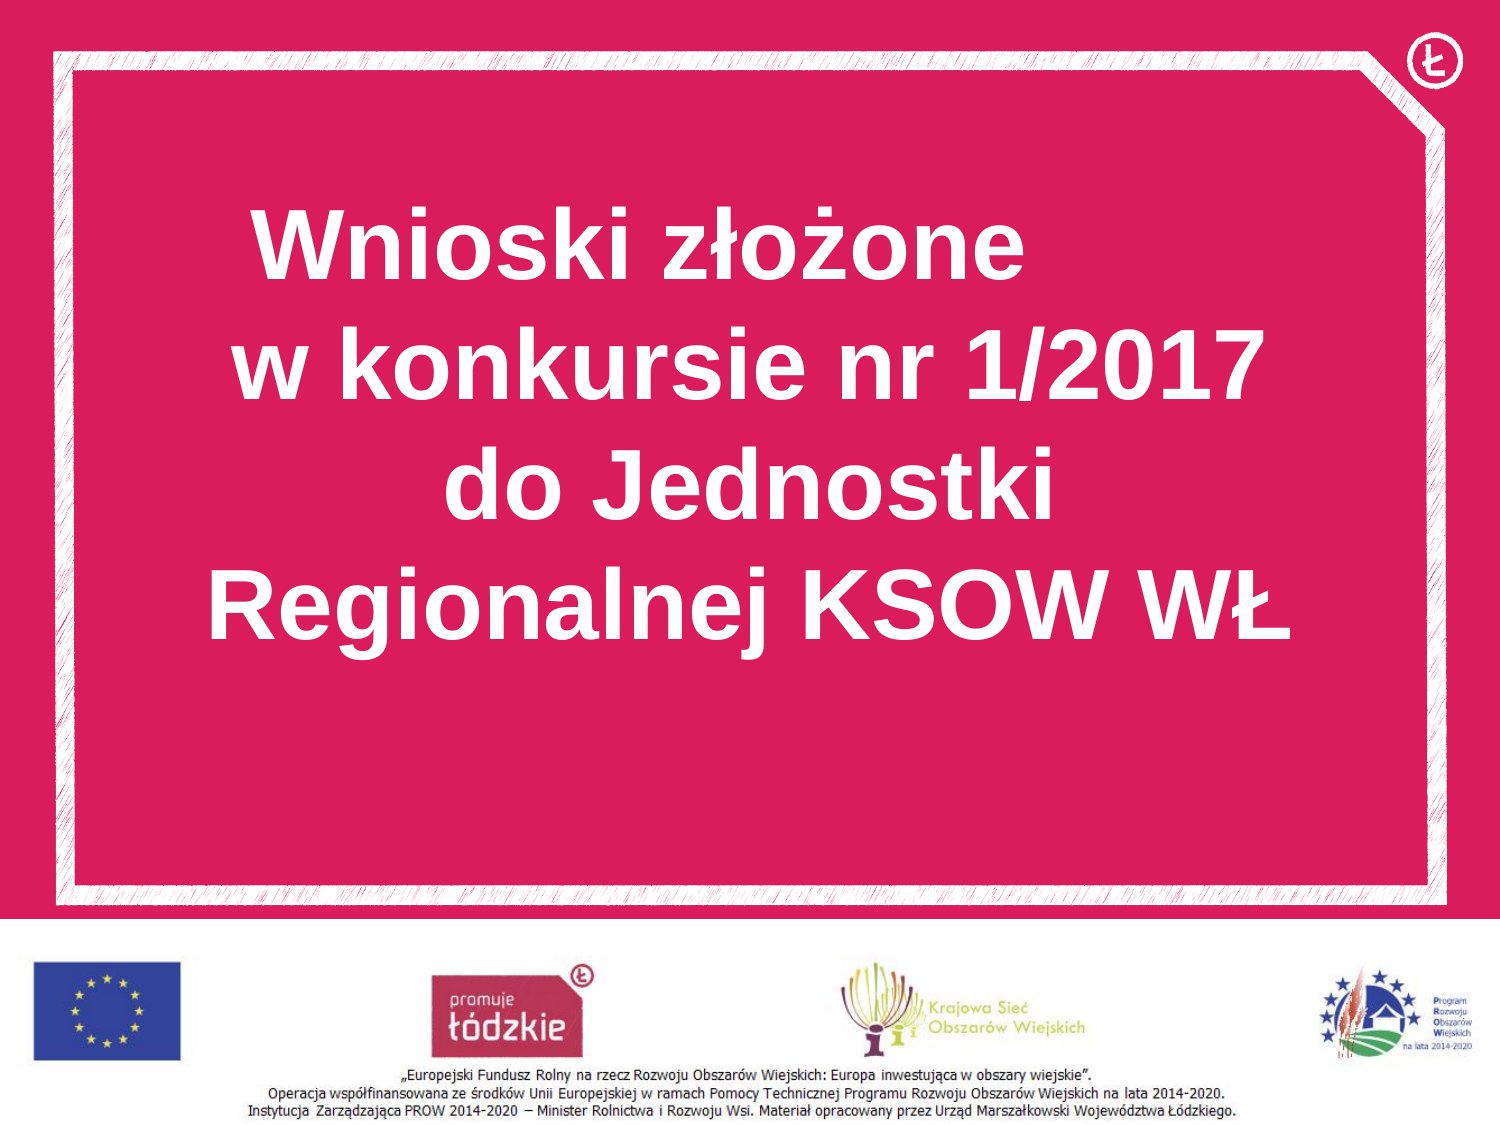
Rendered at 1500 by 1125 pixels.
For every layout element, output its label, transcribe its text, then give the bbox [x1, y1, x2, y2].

picture [0, 32, 1500, 1125]
text_box [93, 54, 1436, 152]
text_box Wnioski złożone w konkursie nr 1/2017 do Jednostki Regionalnej KSOW WŁ [182, 172, 1317, 668]
